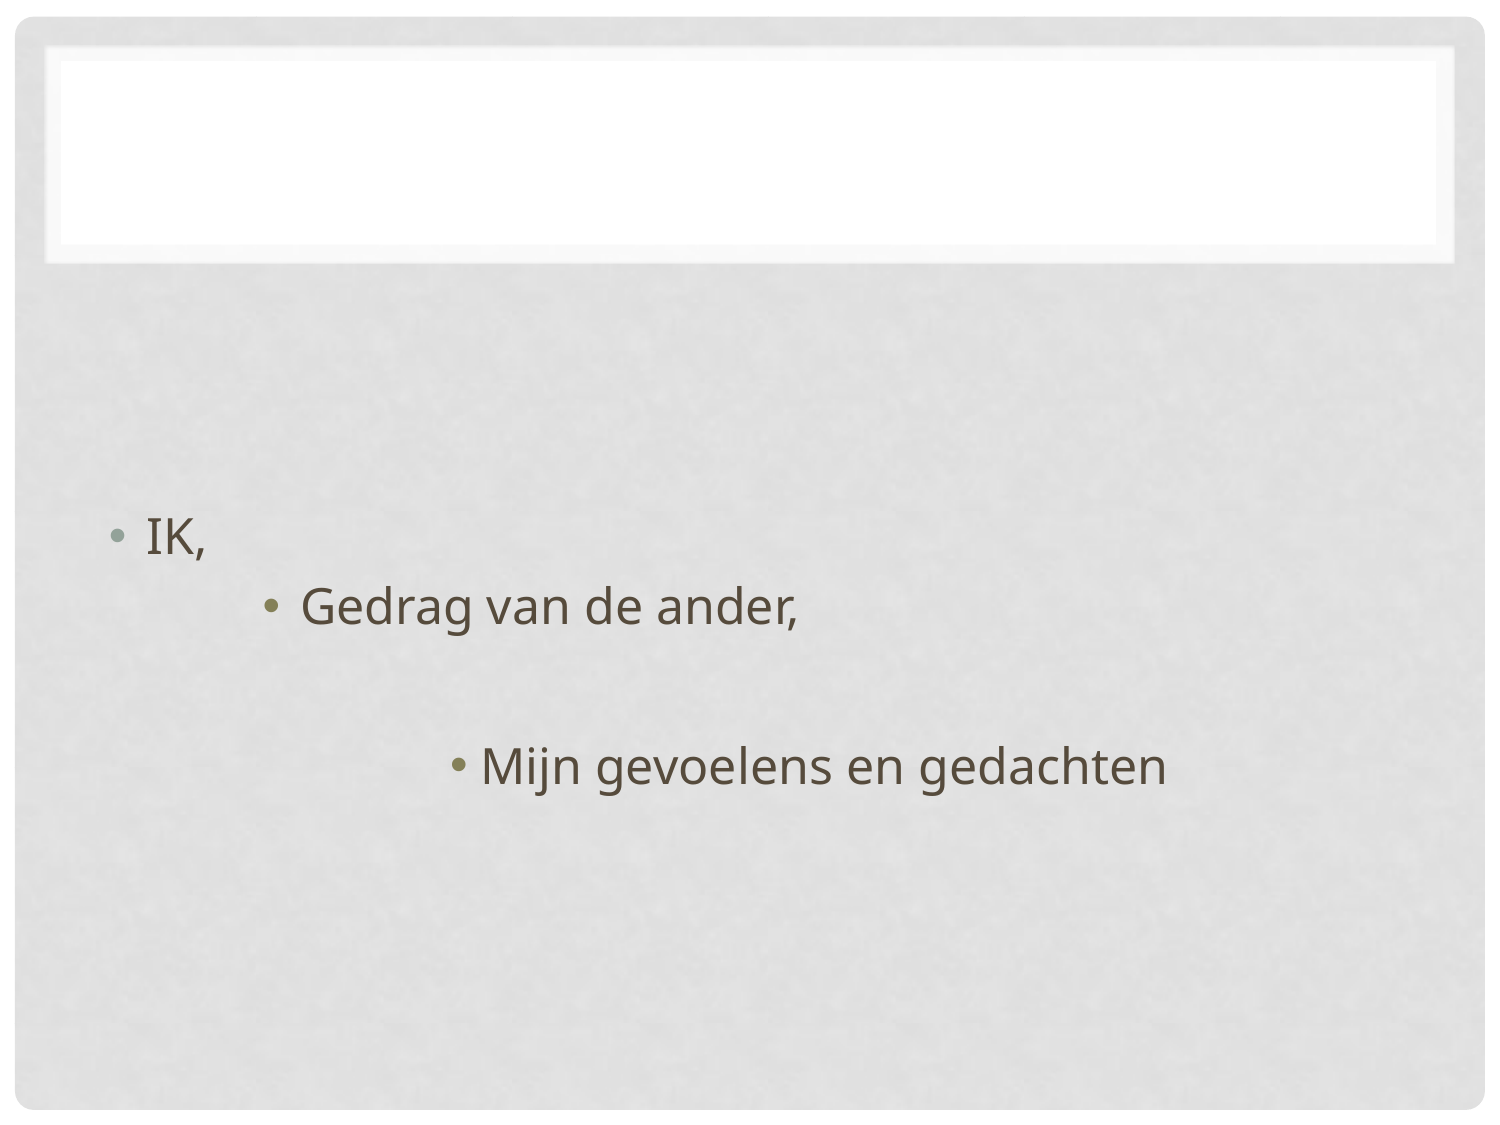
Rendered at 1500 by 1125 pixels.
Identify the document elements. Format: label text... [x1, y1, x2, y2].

list IK, Gedrag van de ander, Mijn gevoelens en gedachten [75, 287, 1425, 1005]
